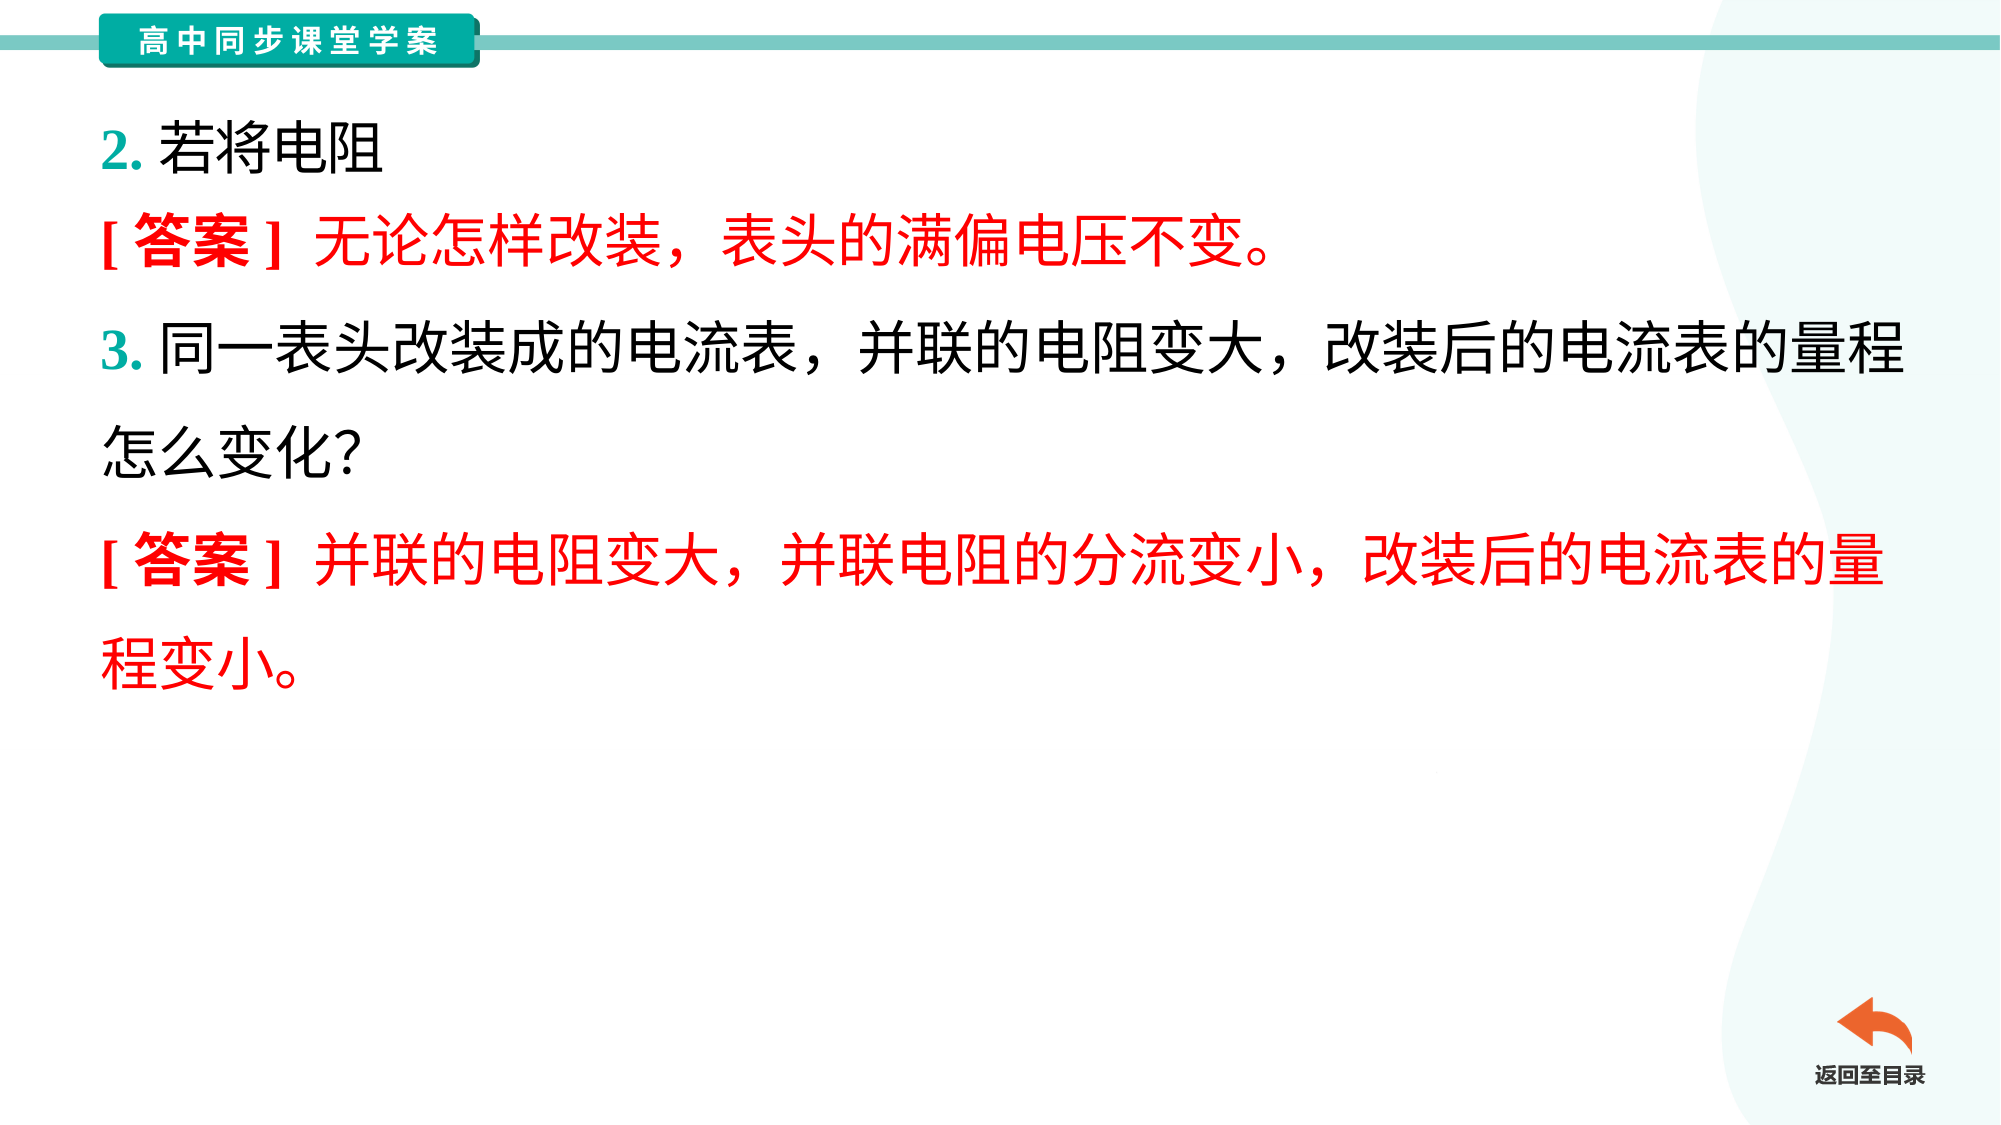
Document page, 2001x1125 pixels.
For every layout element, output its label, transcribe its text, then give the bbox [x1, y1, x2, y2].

picture [0, 0, 2000, 1125]
text_box [答案] 无论怎样改装，表头的满偏电压不变。 [100, 171, 1899, 263]
text_box 3.同一表头改装成的电流表，并联的电阻变大，改装后的电流表的量程 怎么变化？ [100, 275, 1899, 475]
text_box [答案] 并联的电阻变大，并联电阻的分流变小，改装后的电流表的量 程变小。 [100, 487, 1899, 687]
